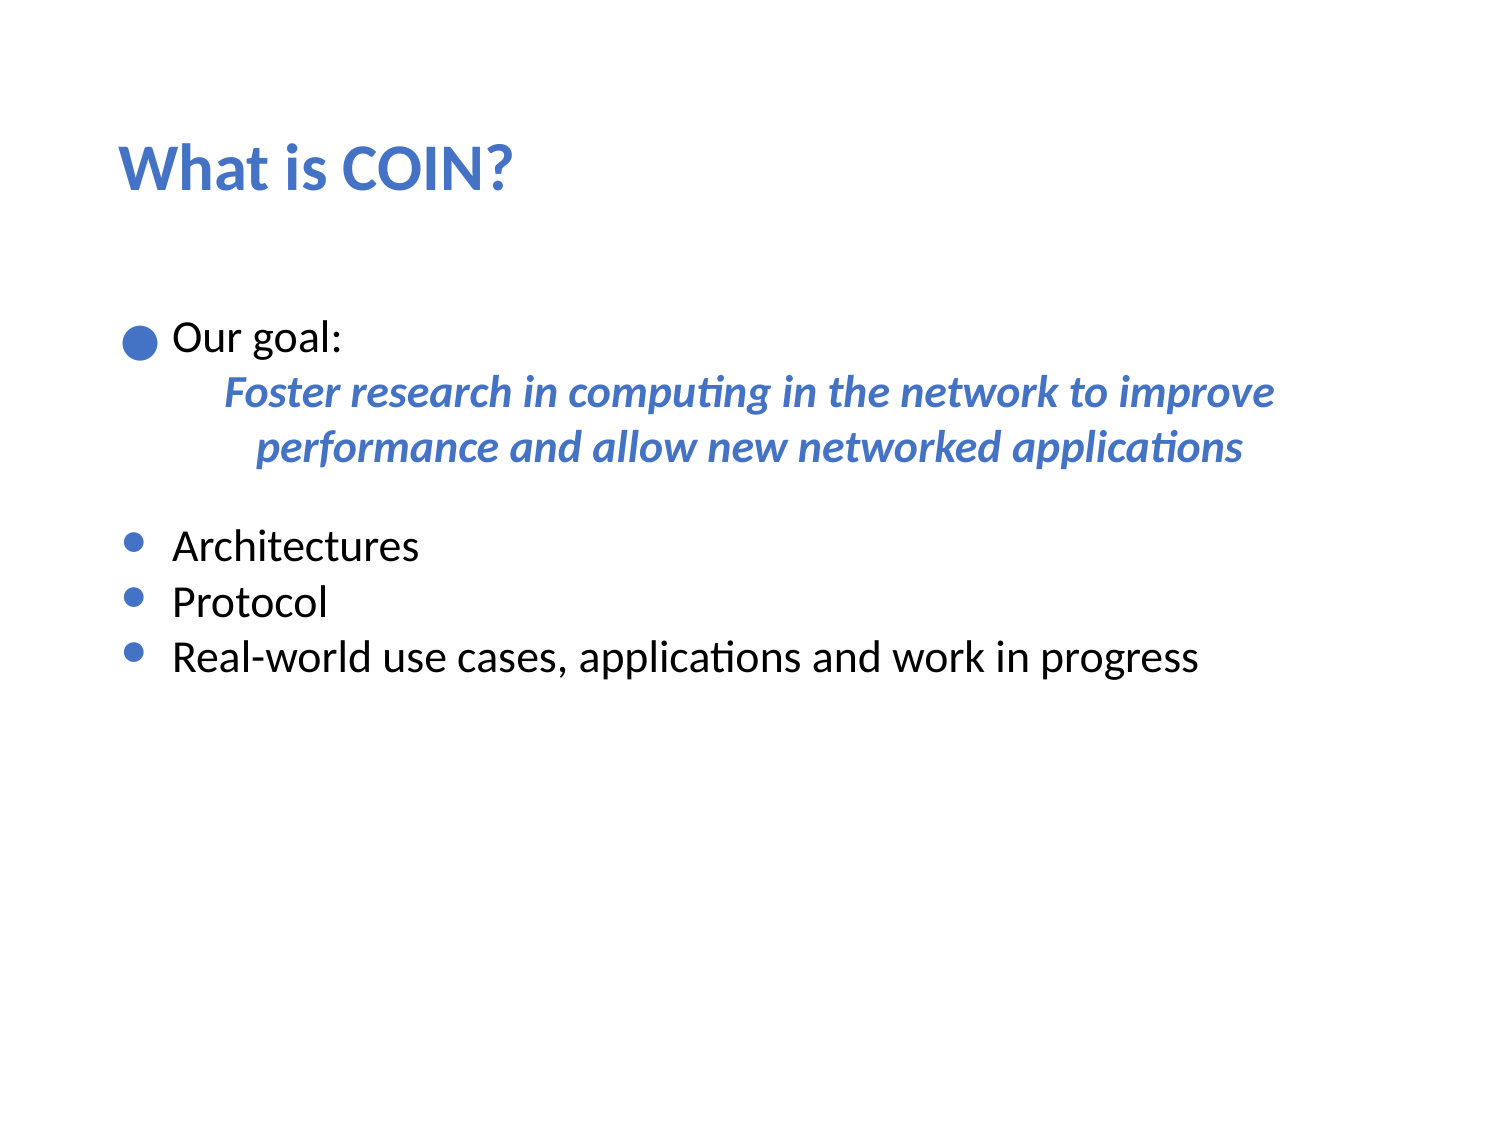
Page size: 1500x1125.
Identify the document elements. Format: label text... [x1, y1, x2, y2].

title What is COIN? [103, 59, 1397, 278]
list Our goal: Foster research in computing in the network to improve performance and allow new networked applications Architectures Protocol Real-world use cases, applications and work in progress [103, 299, 1397, 1014]
